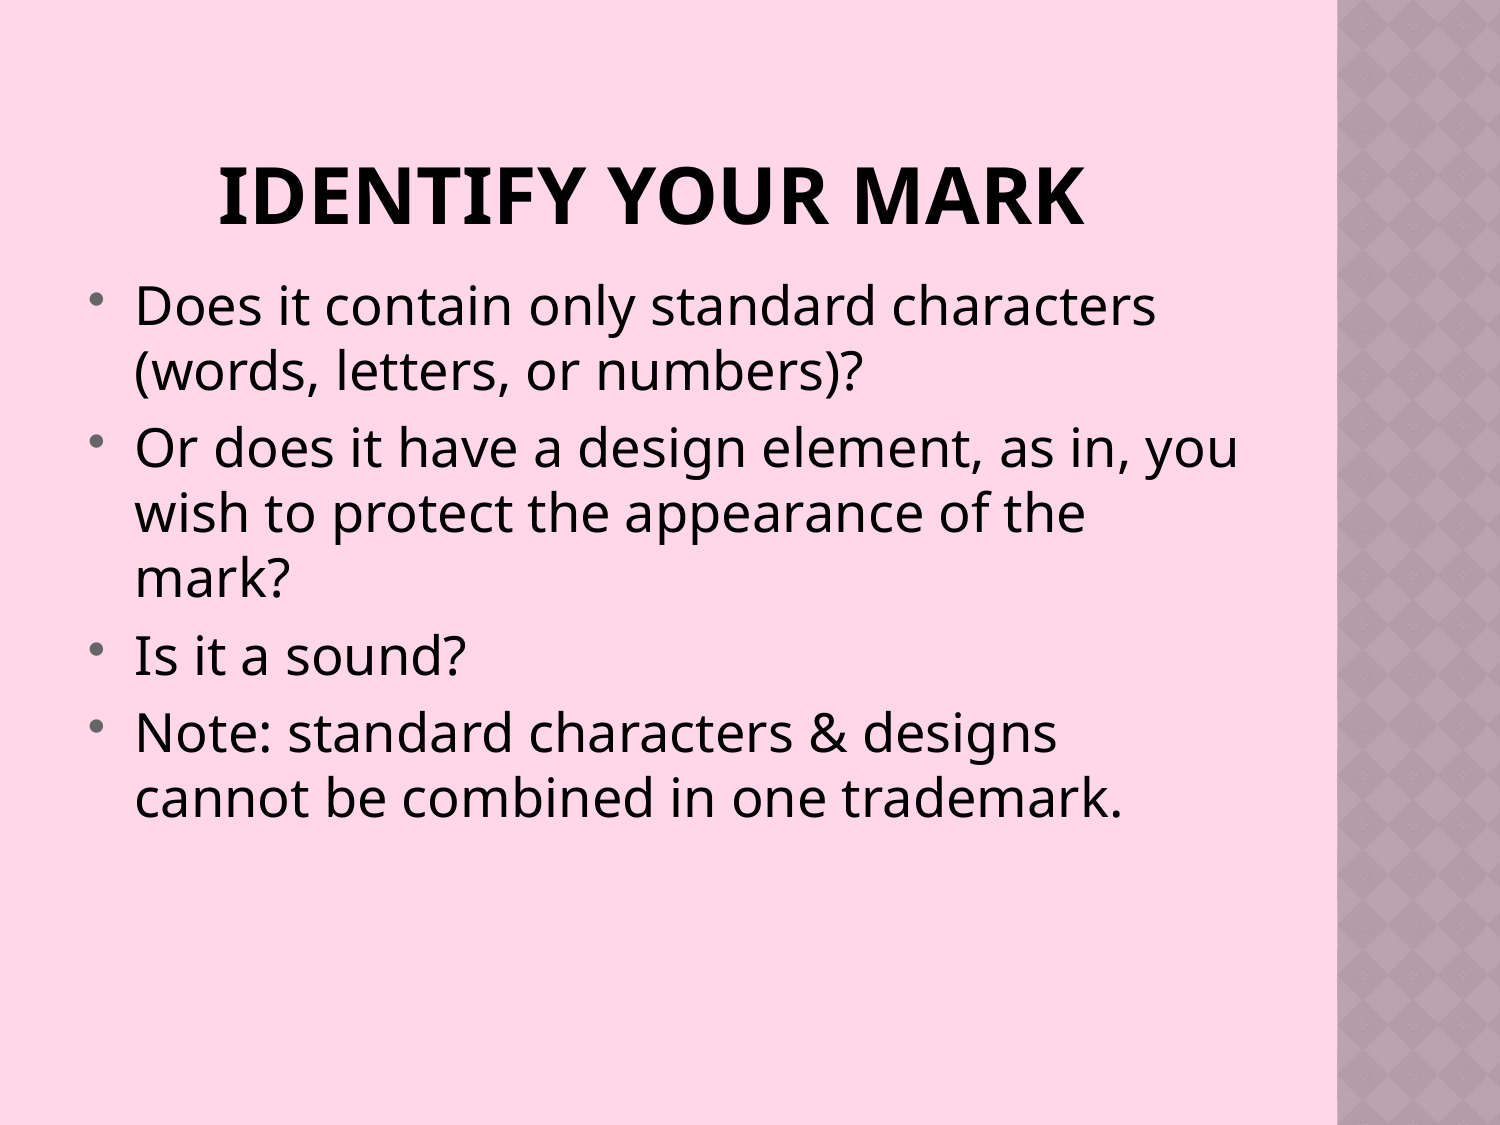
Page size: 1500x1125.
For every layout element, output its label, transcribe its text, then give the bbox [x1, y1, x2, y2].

title Identify your mark [75, 52, 1263, 240]
list Does it contain only standard characters (words, letters, or numbers)? Or does it have a design element, as in, you wish to protect the appearance of the mark? Is it a sound? Note: standard characters & designs cannot be combined in one trademark. [75, 264, 1263, 1059]
